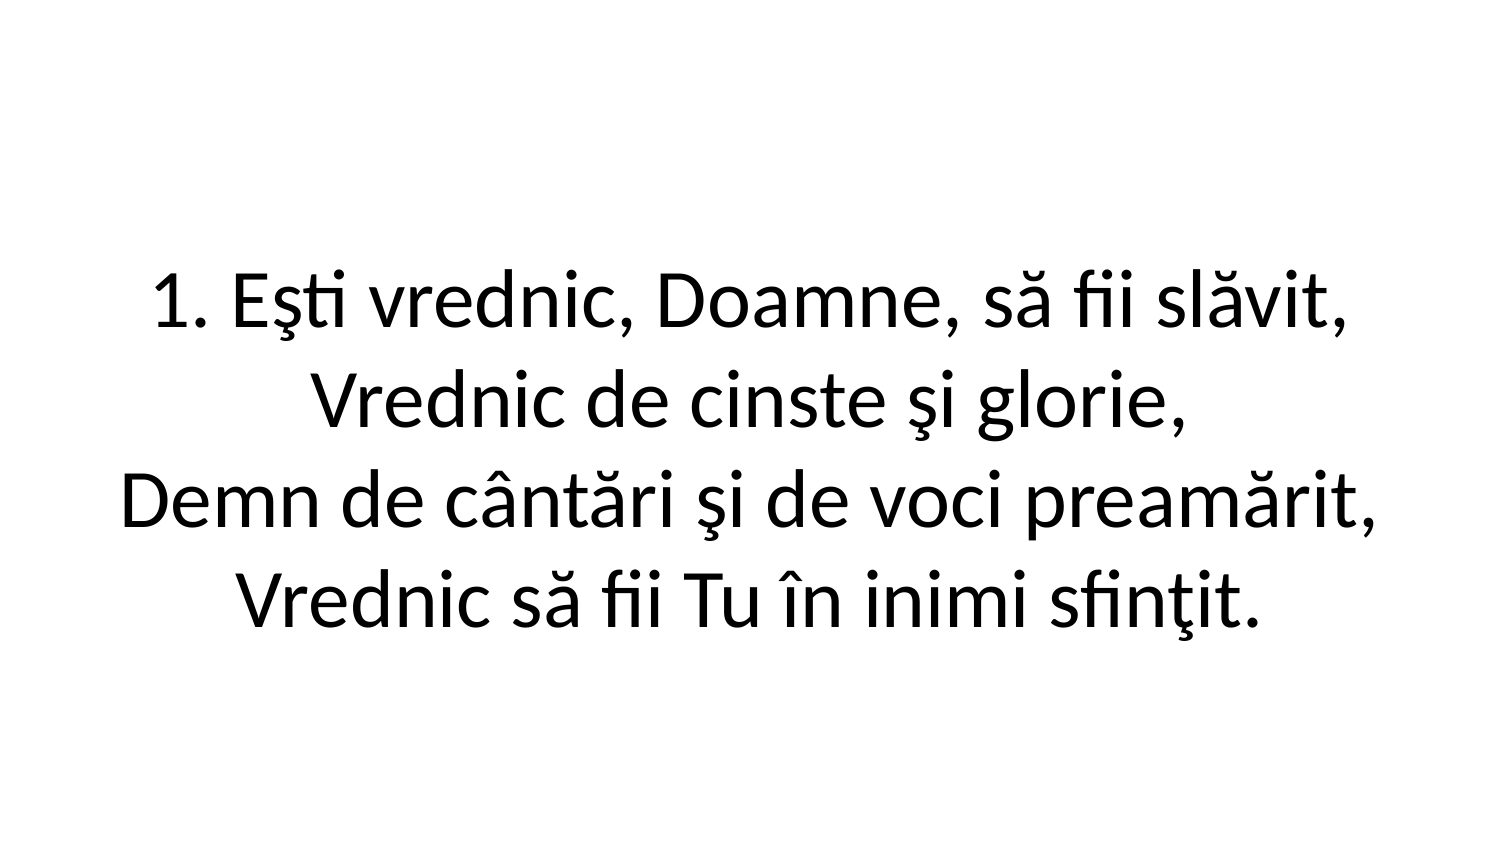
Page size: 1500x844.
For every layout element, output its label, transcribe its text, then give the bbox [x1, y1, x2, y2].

text_box 1. Eşti vrednic, Doamne, să fii slăvit, Vrednic de cinste şi glorie, Demn de cântări şi de voci preamărit, Vrednic să fii Tu în inimi sfinţit. [104, 192, 1396, 652]
